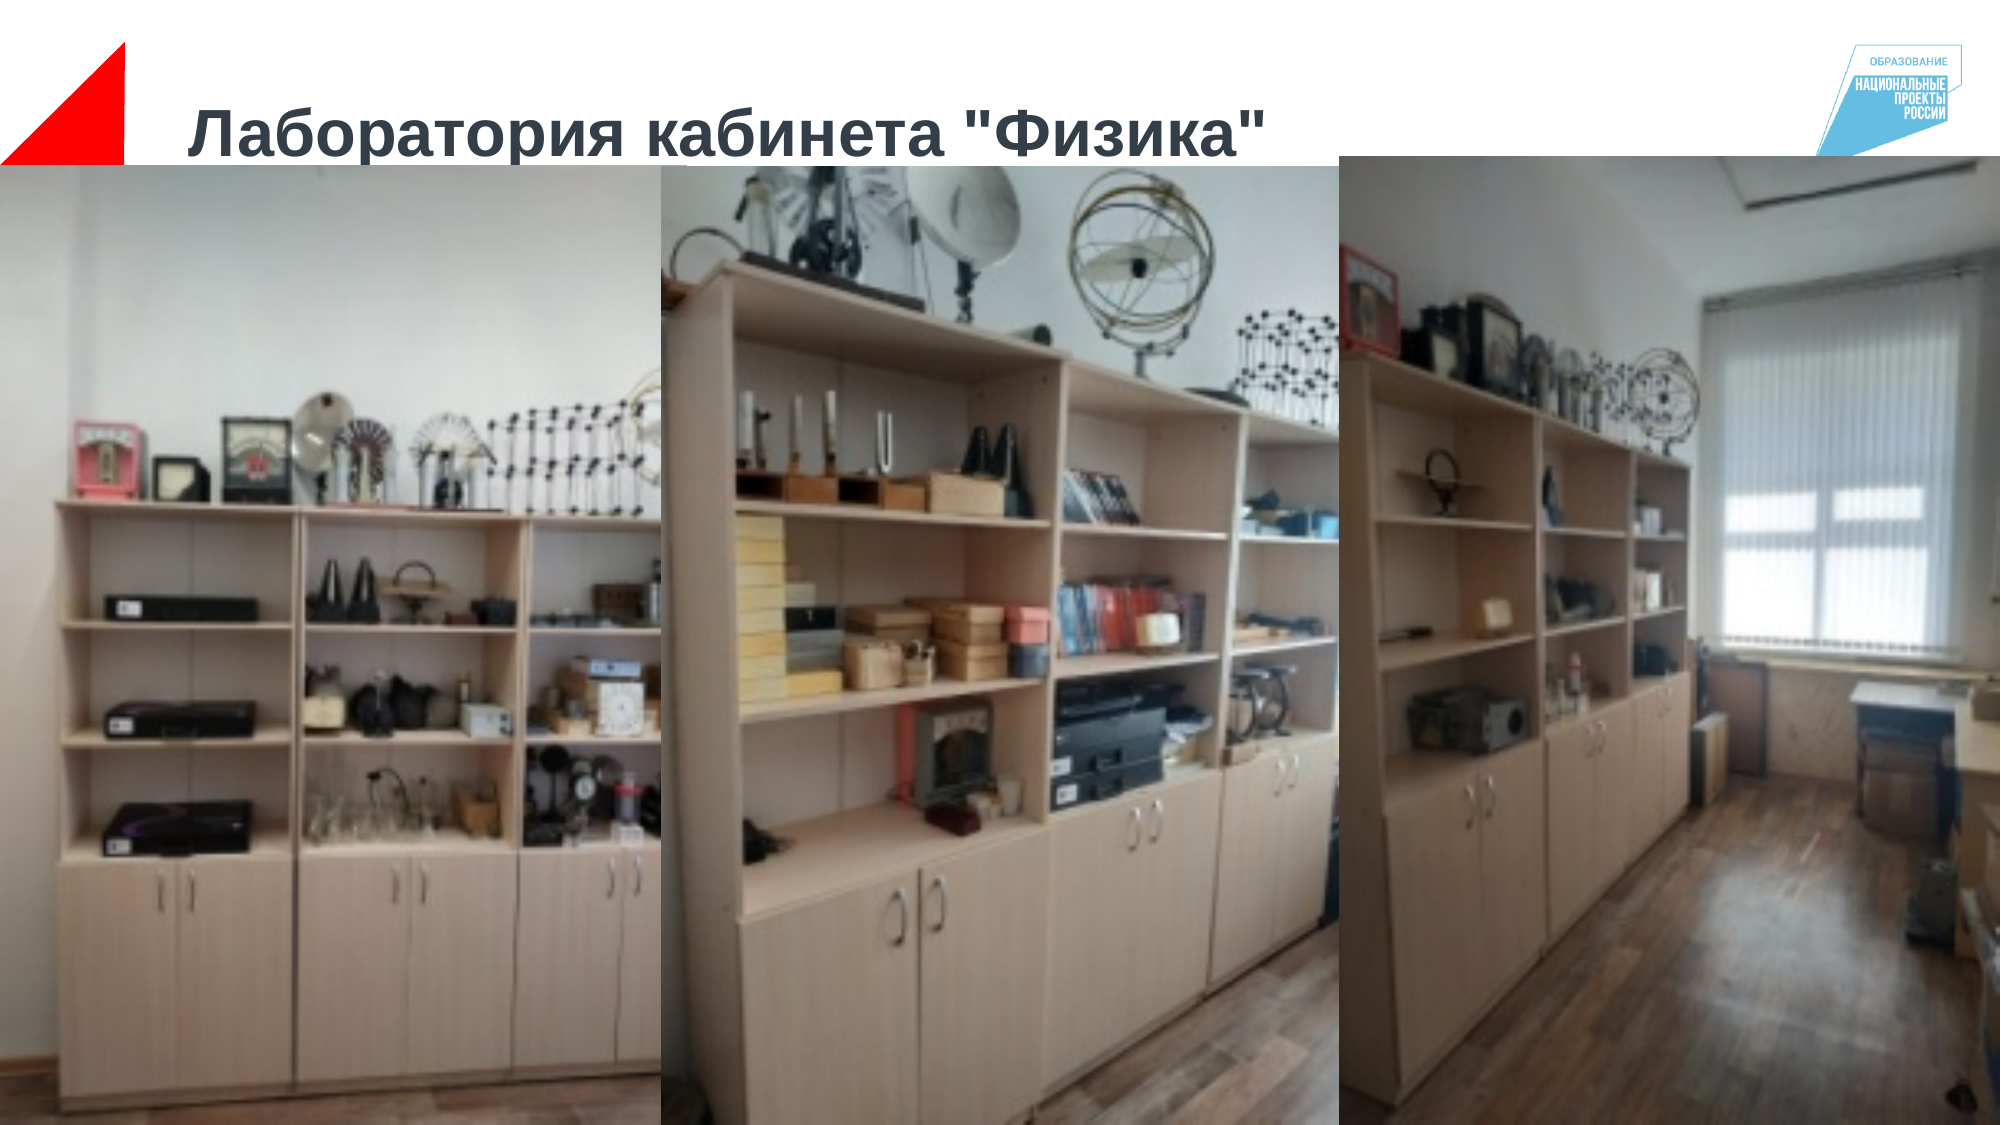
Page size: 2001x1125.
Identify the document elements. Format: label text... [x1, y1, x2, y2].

title Лаборатория кабинета "Физика" [180, 59, 1503, 166]
picture [0, 41, 2000, 1125]
